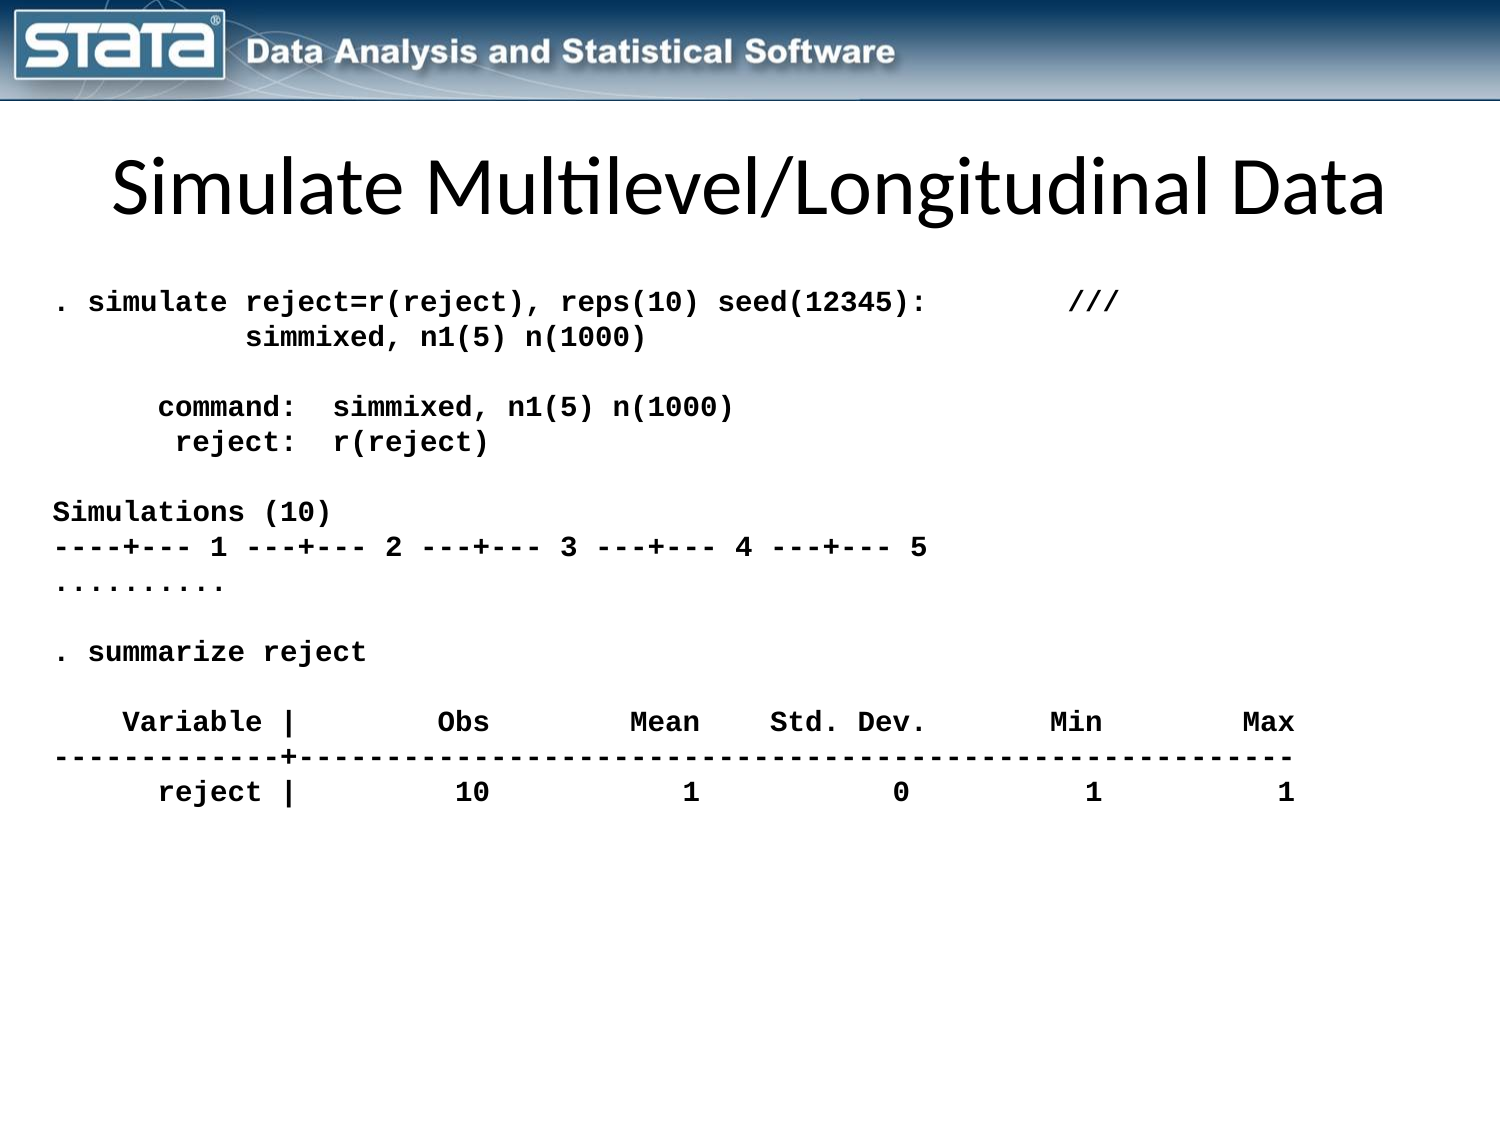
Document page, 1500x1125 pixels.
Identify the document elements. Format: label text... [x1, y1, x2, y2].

picture [0, 0, 1500, 99]
title Simulate Multilevel/Longitudinal Data [0, 99, 1500, 263]
list . simulate reject=r(reject), reps(10) seed(12345): /// simmixed, n1(5) n(1000) command: simmixed, n1(5) n(1000) reject: r(reject) Simulations (10) ----+--- 1 ---+--- 2 ---+--- 3 ---+--- 4 ---+--- 5 .......... . summarize reject Variable | Obs Mean Std. Dev. Min Max -------------+--------------------------------------------------------- reject | 10 1 0 1 1 [37, 275, 1382, 1025]
